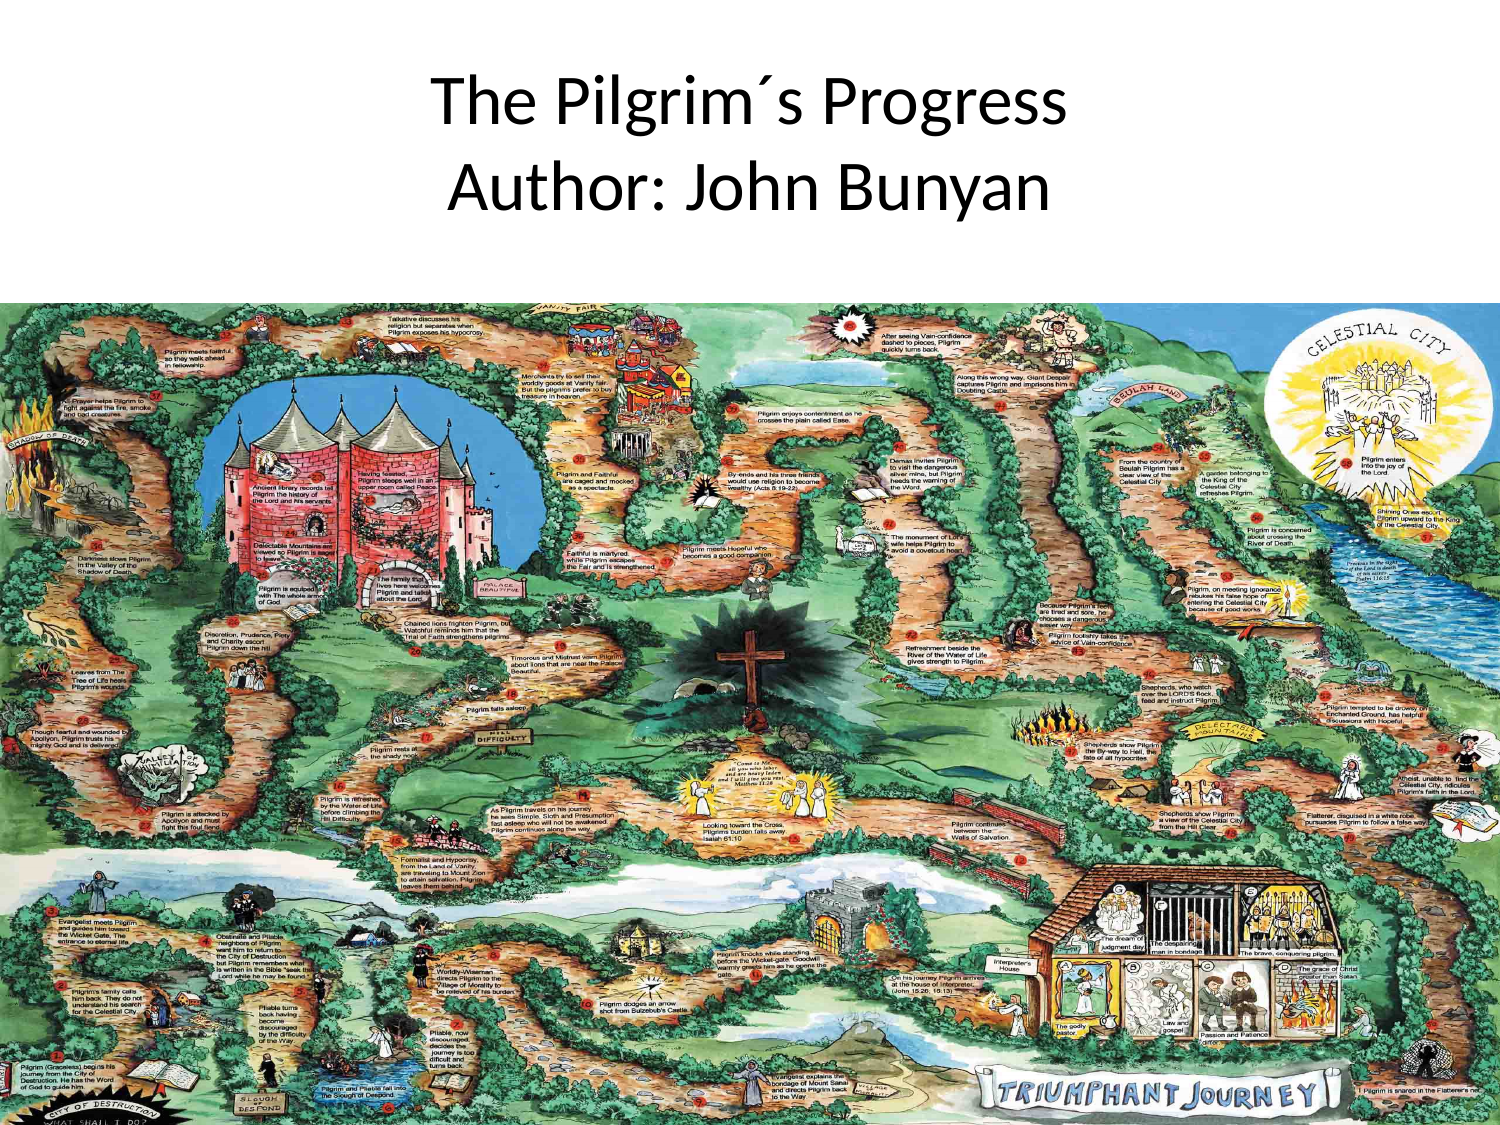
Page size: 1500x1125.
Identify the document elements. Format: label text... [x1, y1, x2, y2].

title The Pilgrim´s Progress Author: John Bunyan [75, 45, 1425, 233]
picture [0, 303, 1500, 1125]
